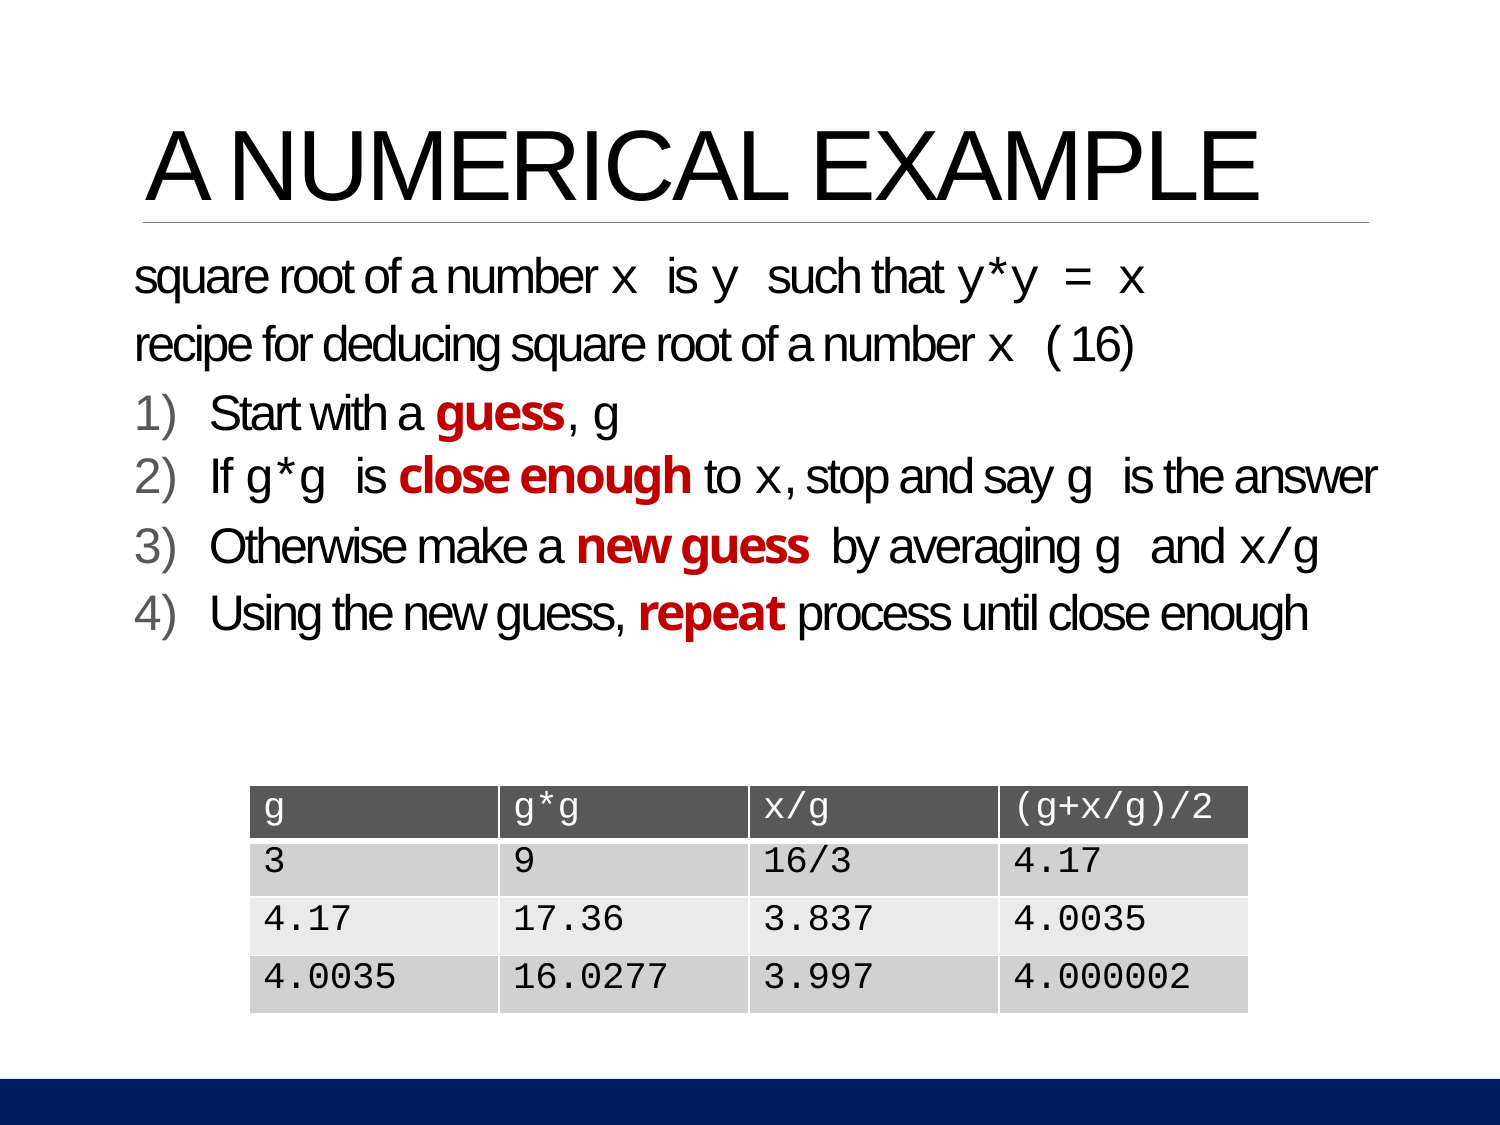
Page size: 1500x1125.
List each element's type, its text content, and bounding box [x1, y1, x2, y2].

table_cell 3 [250, 844, 498, 896]
table_header (g+x/g)/2 [1000, 786, 1248, 838]
table_cell 16/3 [750, 844, 998, 896]
table_header g [250, 786, 498, 838]
table_cell 17.36 [500, 898, 748, 955]
table_cell 4.000002 [1000, 956, 1248, 1013]
table_cell 16.0277 [500, 956, 748, 1013]
table_cell 4.17 [250, 898, 498, 955]
table_cell 4.0035 [250, 956, 498, 1013]
text_box square root of a number x is y such that y*y = x recipe for deducing square root of a number x (16) Start with a guess, g If g*g is close enough to x, stop and say g is the answer Otherwise make a new guess by averaging g and x/g Using the new guess, repeat process until close enough [131, 234, 1400, 704]
table_header g*g [500, 786, 748, 838]
table_cell 9 [500, 844, 748, 896]
table_cell 4.17 [1000, 844, 1248, 896]
table_cell 3.997 [750, 956, 998, 1013]
table_header x/g [750, 786, 998, 838]
title A NUMERICAL EXAMPLE [143, 98, 1338, 234]
table_cell 4.0035 [1000, 898, 1248, 955]
table_cell 3.837 [750, 898, 998, 955]
